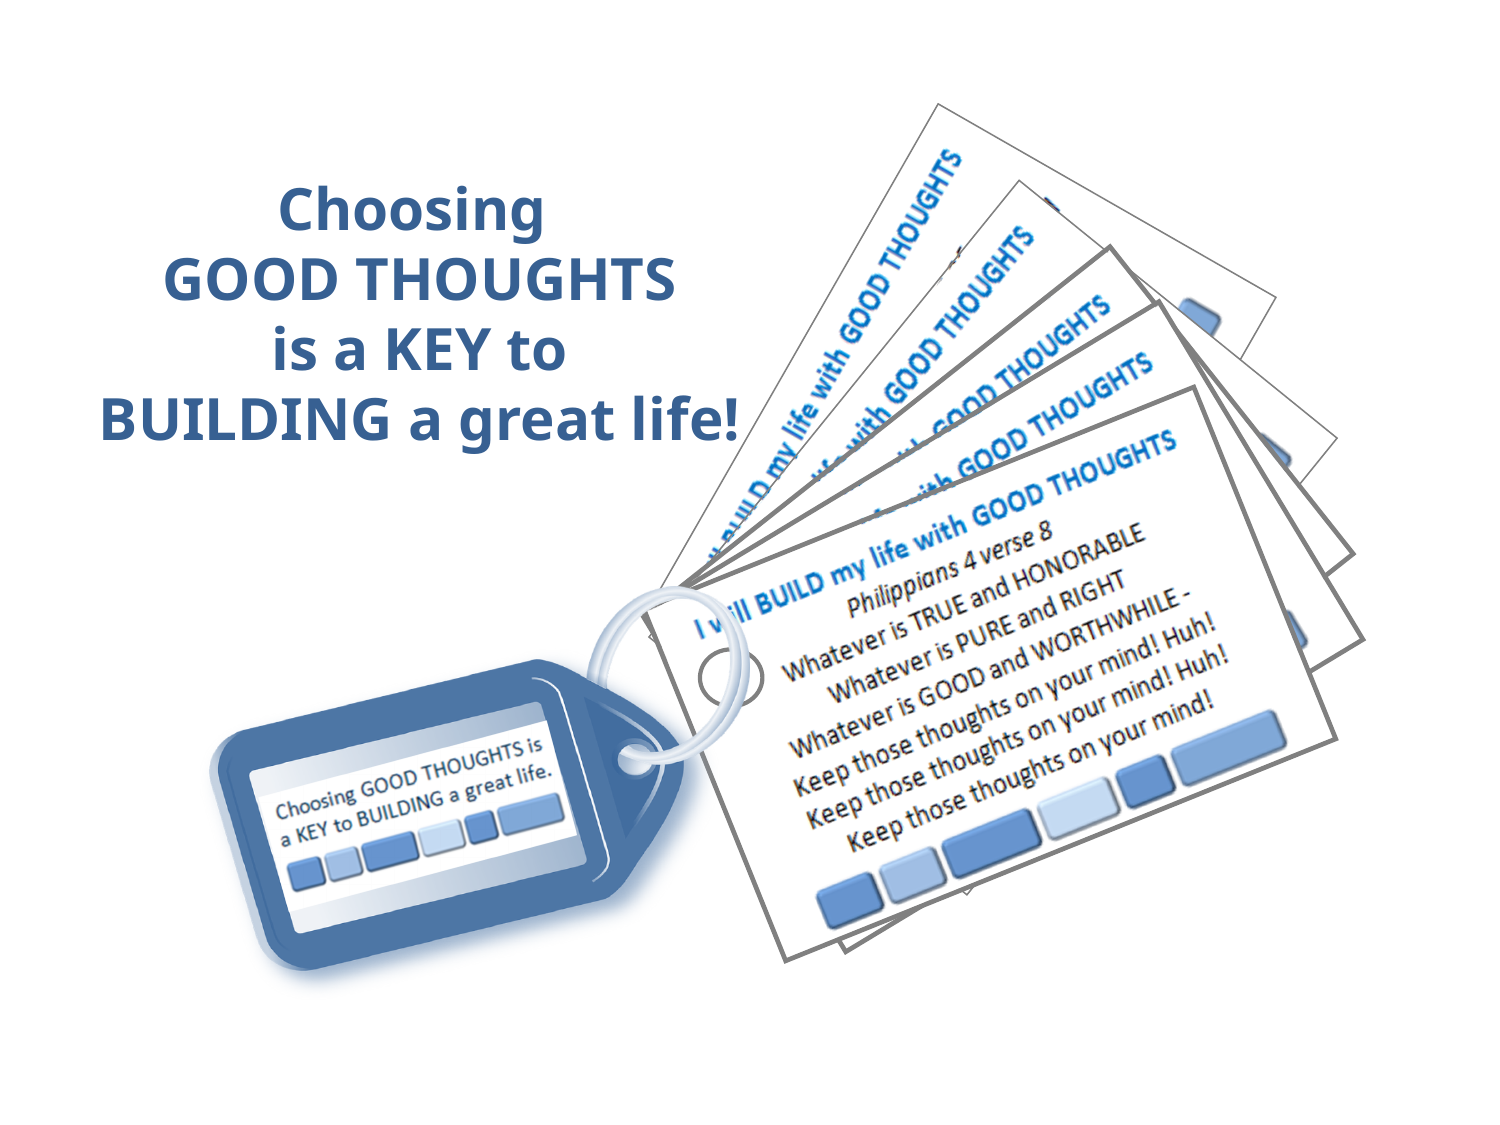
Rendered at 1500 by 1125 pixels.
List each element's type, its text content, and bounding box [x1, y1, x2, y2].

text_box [199, 162, 1303, 1001]
picture [1303, 547, 1359, 668]
picture [1303, 667, 1332, 749]
text_box Choosing GOOD THOUGHTS is a KEY to BUILDING a great life! [84, 164, 195, 460]
picture [1303, 413, 1335, 477]
picture [908, 106, 1036, 162]
picture [1303, 496, 1349, 572]
